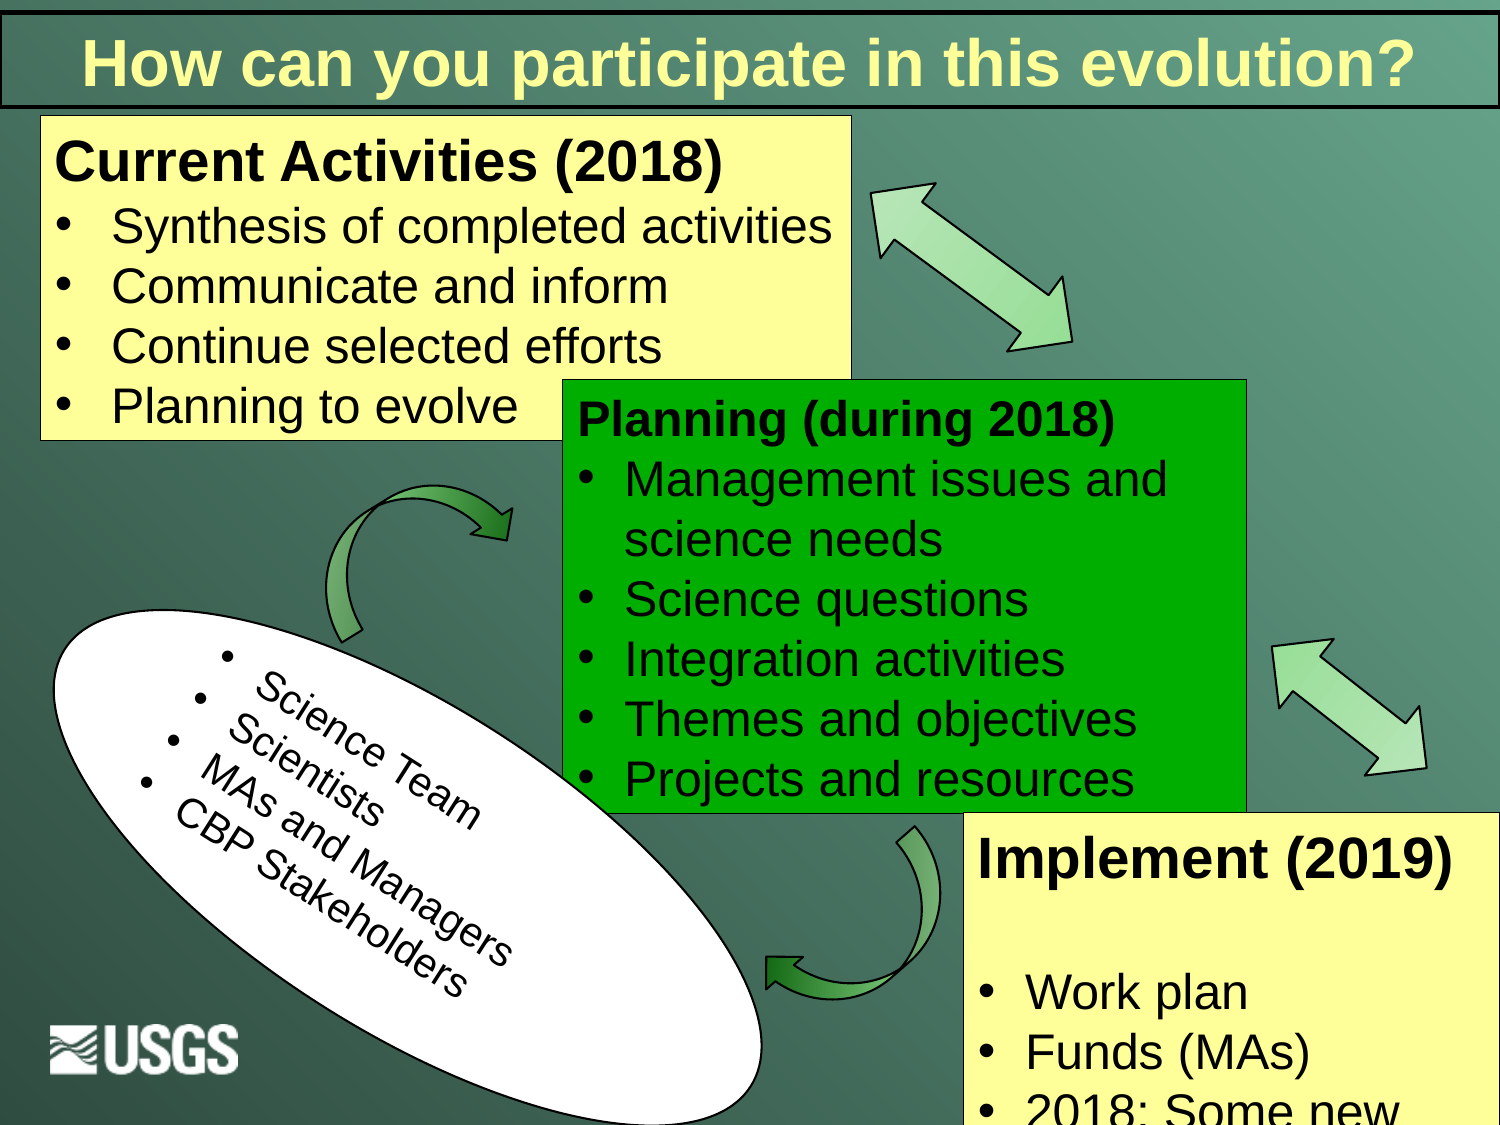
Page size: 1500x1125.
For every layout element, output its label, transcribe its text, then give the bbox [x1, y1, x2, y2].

text_box Implement (2019) Work plan Funds (MAs) 2018: Some new activities begin [963, 812, 1500, 1125]
text_box [870, 183, 1073, 352]
text_box [326, 485, 513, 643]
text_box [1271, 638, 1427, 776]
text_box How can you participate in this evolution? [0, 12, 1500, 108]
text_box [766, 826, 941, 1000]
text_box Planning (during 2018) Management issues and science needs Science questions Integration activities Themes and objectives Projects and resources [562, 379, 1247, 814]
text_box Science Team Scientists MAs and Managers CBP Stakeholders [53, 609, 762, 1125]
text_box Current Activities (2018) Synthesis of completed activities Communicate and inform Continue selected efforts Planning to evolve [40, 115, 852, 441]
